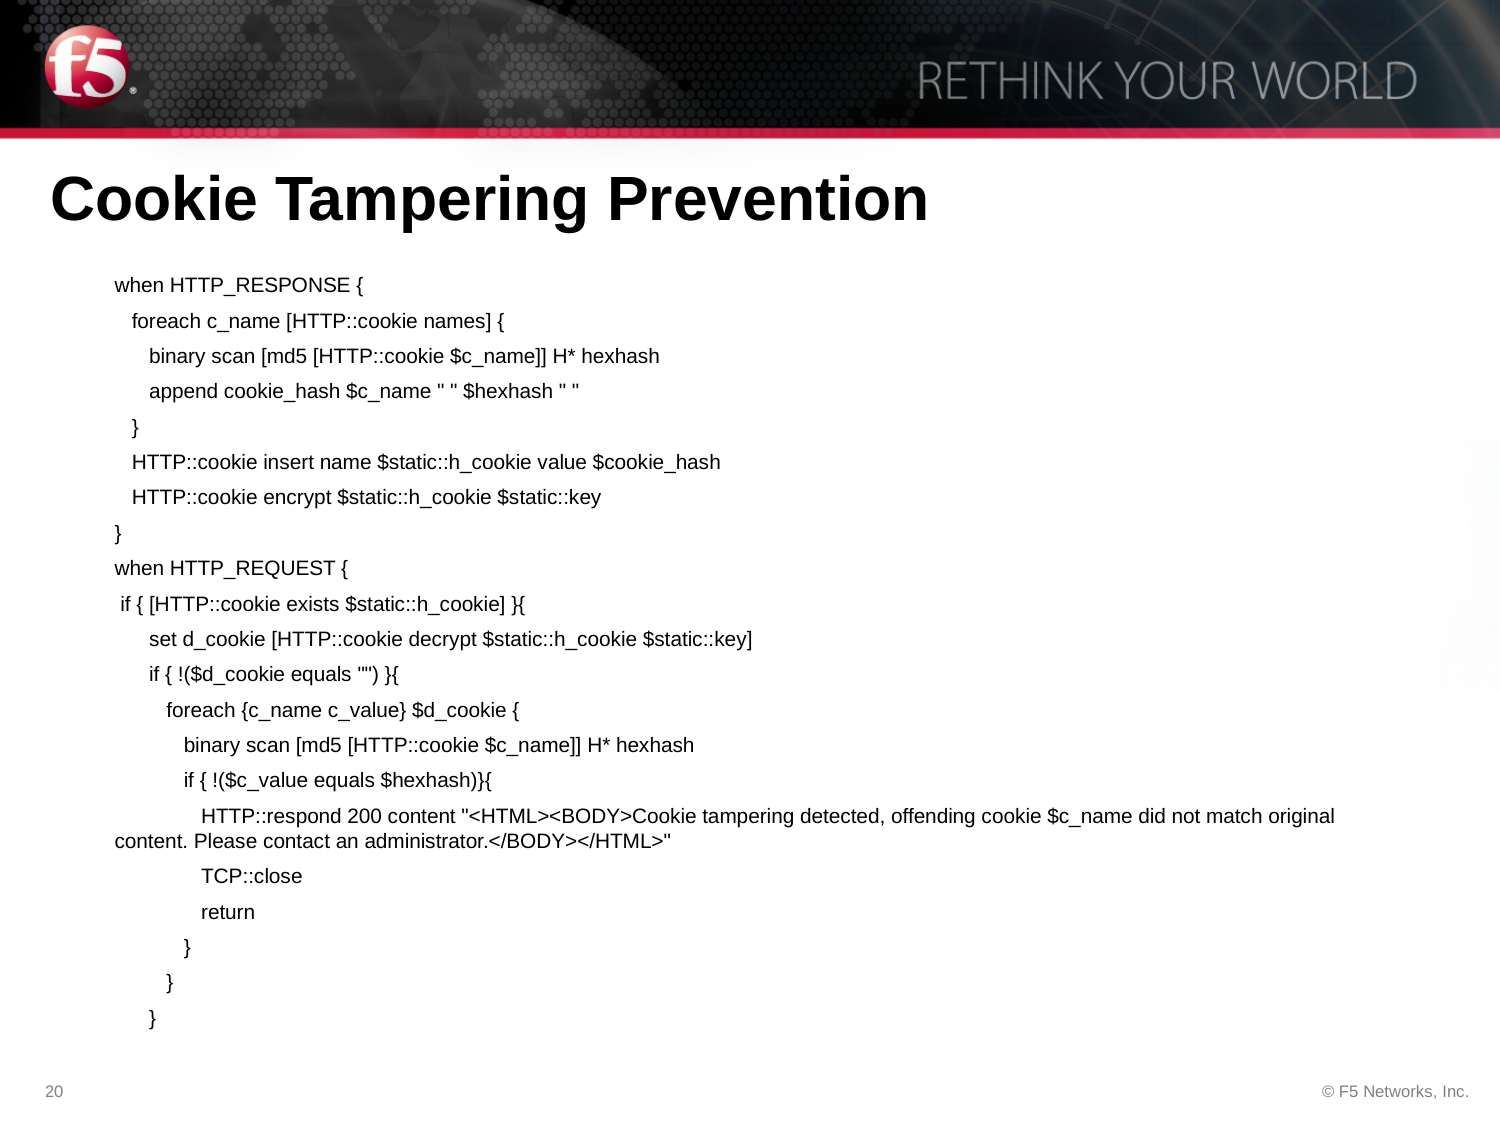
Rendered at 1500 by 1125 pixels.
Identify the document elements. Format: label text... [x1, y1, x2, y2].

title Cookie Tampering Prevention [49, 162, 1488, 301]
text_box when HTTP_RESPONSE { foreach c_name [HTTP::cookie names] { binary scan [md5 [HTTP::cookie $c_name]] H* hexhash append cookie_hash $c_name " " $hexhash " " } HTTP::cookie insert name $static::h_cookie value $cookie_hash HTTP::cookie encrypt $static::h_cookie $static::key } when HTTP_REQUEST { if { [HTTP::cookie exists $static::h_cookie] }{ set d_cookie [HTTP::cookie decrypt $static::h_cookie $static::key] if { !($d_cookie equals "") }{ foreach {c_name c_value} $d_cookie { binary scan [md5 [HTTP::cookie $c_name]] H* hexhash if { !($c_value equals $hexhash)}{ HTTP::respond 200 content "<HTML><BODY>Cookie tampering detected, offending cookie $c_name did not match original content. Please contact an administrator.</BODY></HTML>" TCP::close return } } } [99, 264, 1363, 1037]
picture [0, 0, 1500, 1125]
